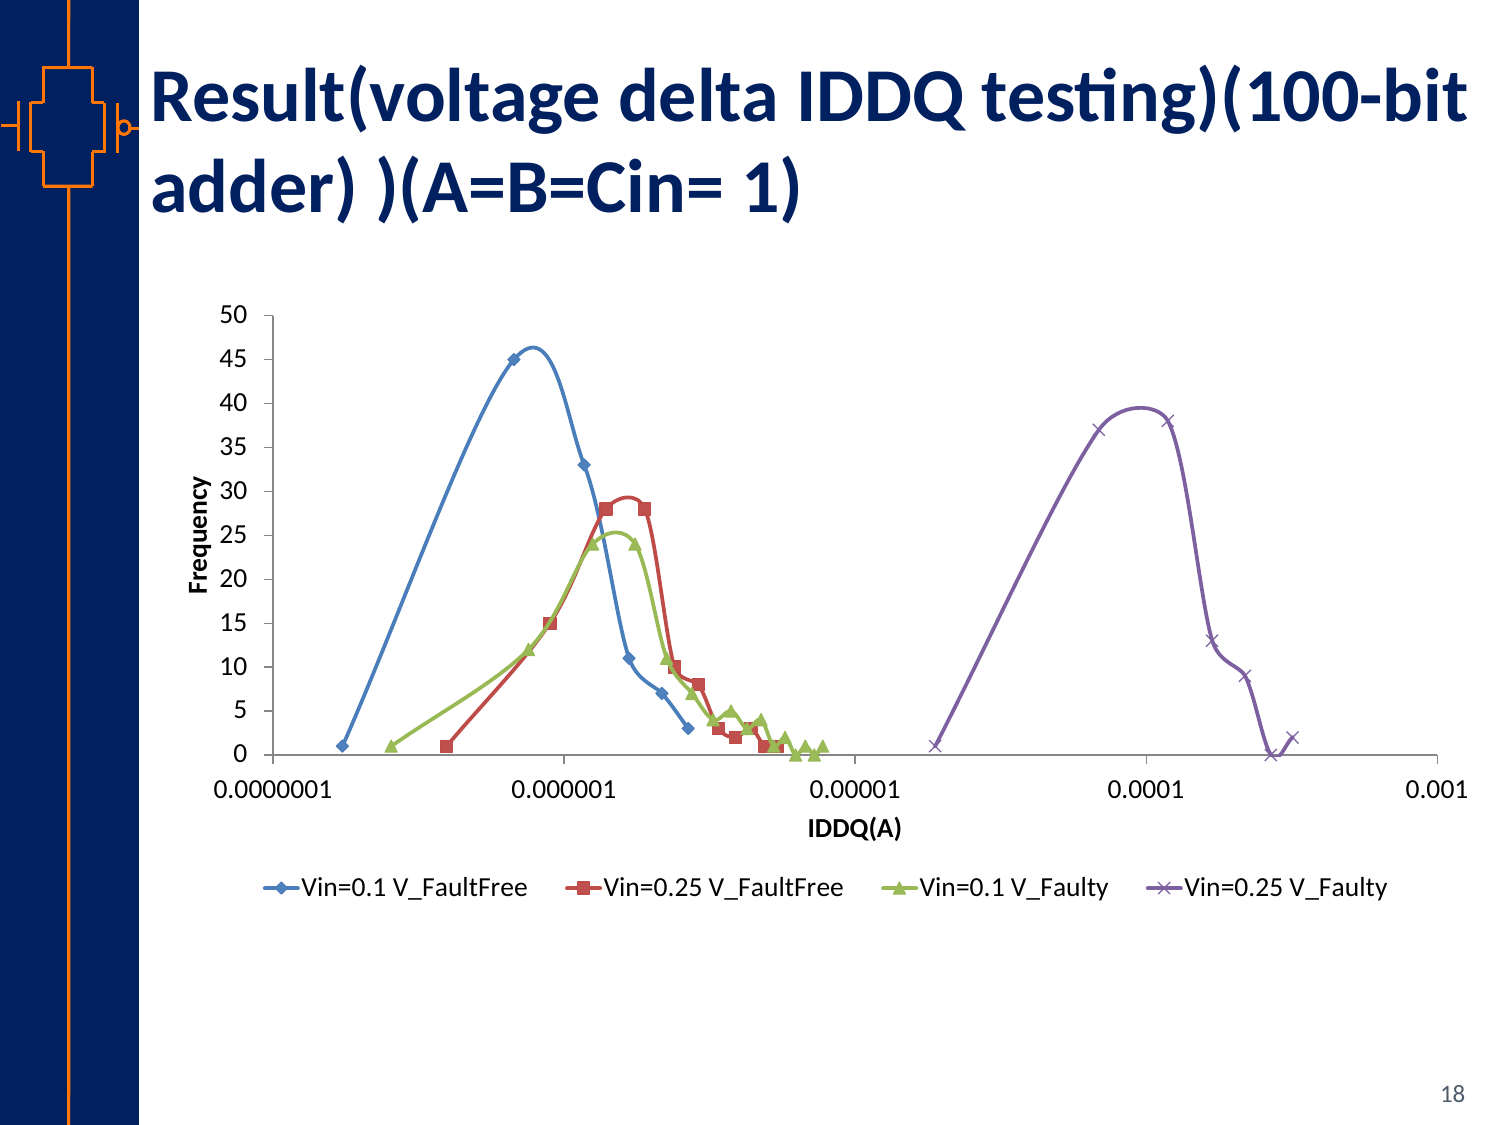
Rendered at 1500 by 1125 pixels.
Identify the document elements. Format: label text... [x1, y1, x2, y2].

title Result(voltage delta IDDQ testing)(100-bit adder) )(A=B=Cin= 1) [135, 37, 1500, 236]
picture [158, 289, 1488, 921]
slide_number 18 [1425, 1062, 1488, 1123]
